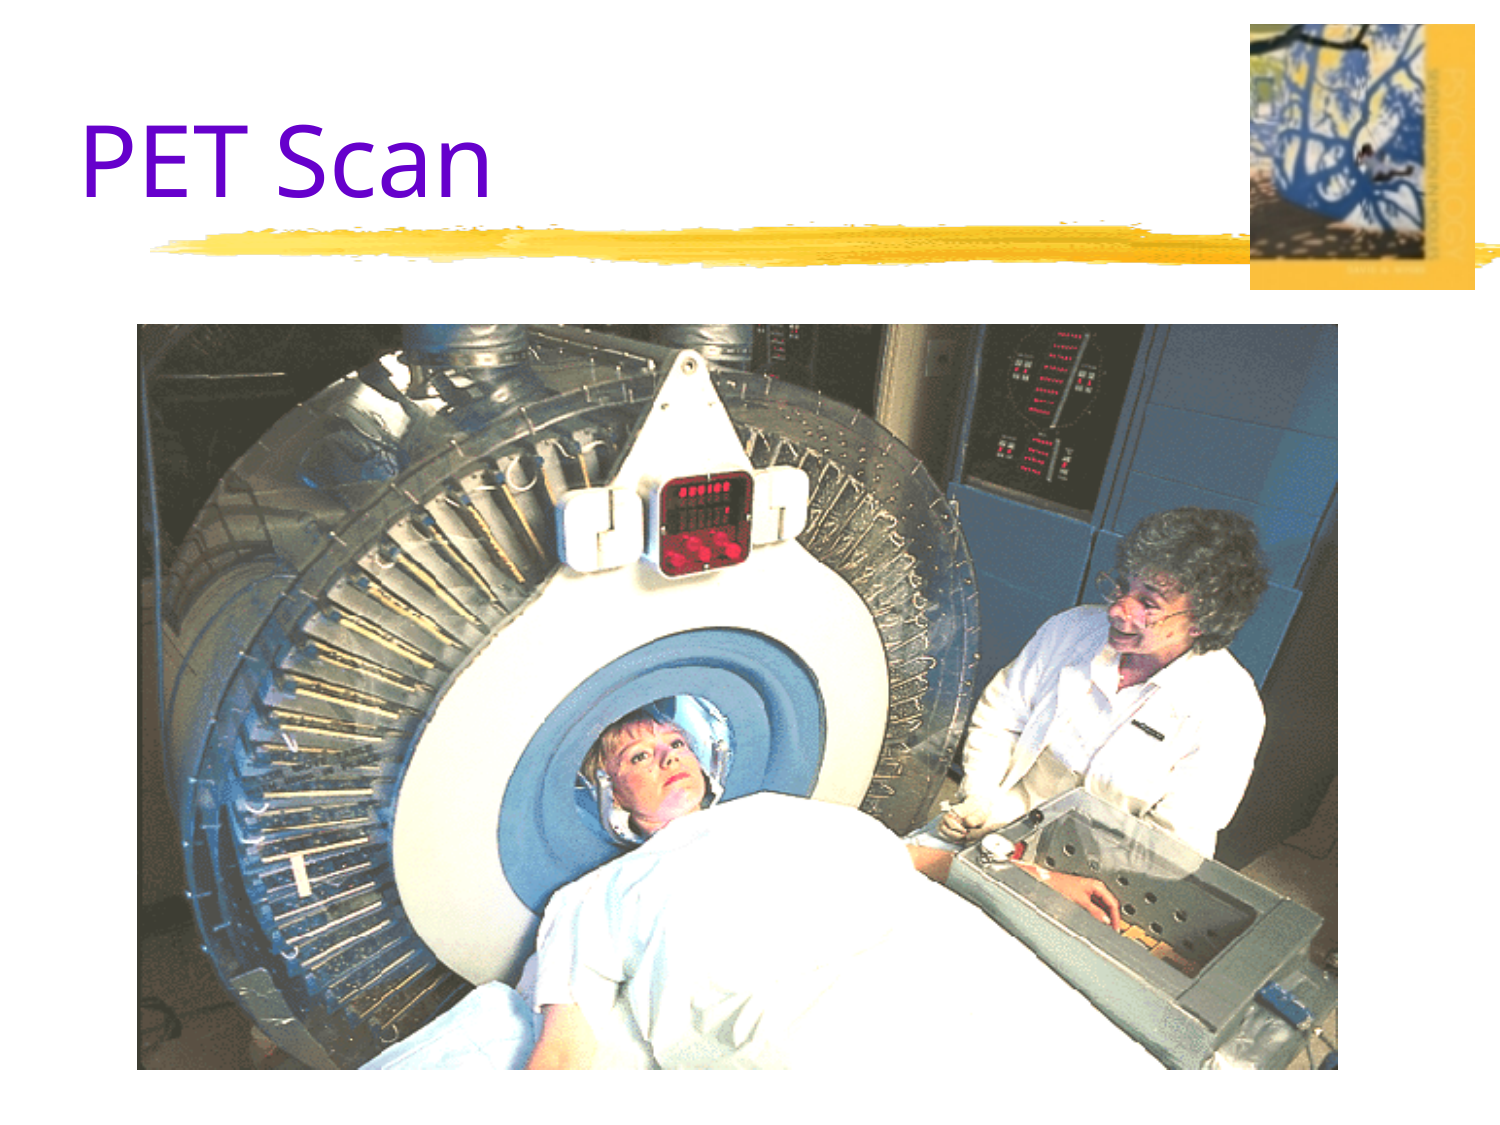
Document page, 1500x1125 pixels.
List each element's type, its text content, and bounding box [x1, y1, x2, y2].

title PET Scan [62, 37, 1209, 226]
picture [137, 324, 1338, 1070]
picture [150, 24, 1500, 290]
